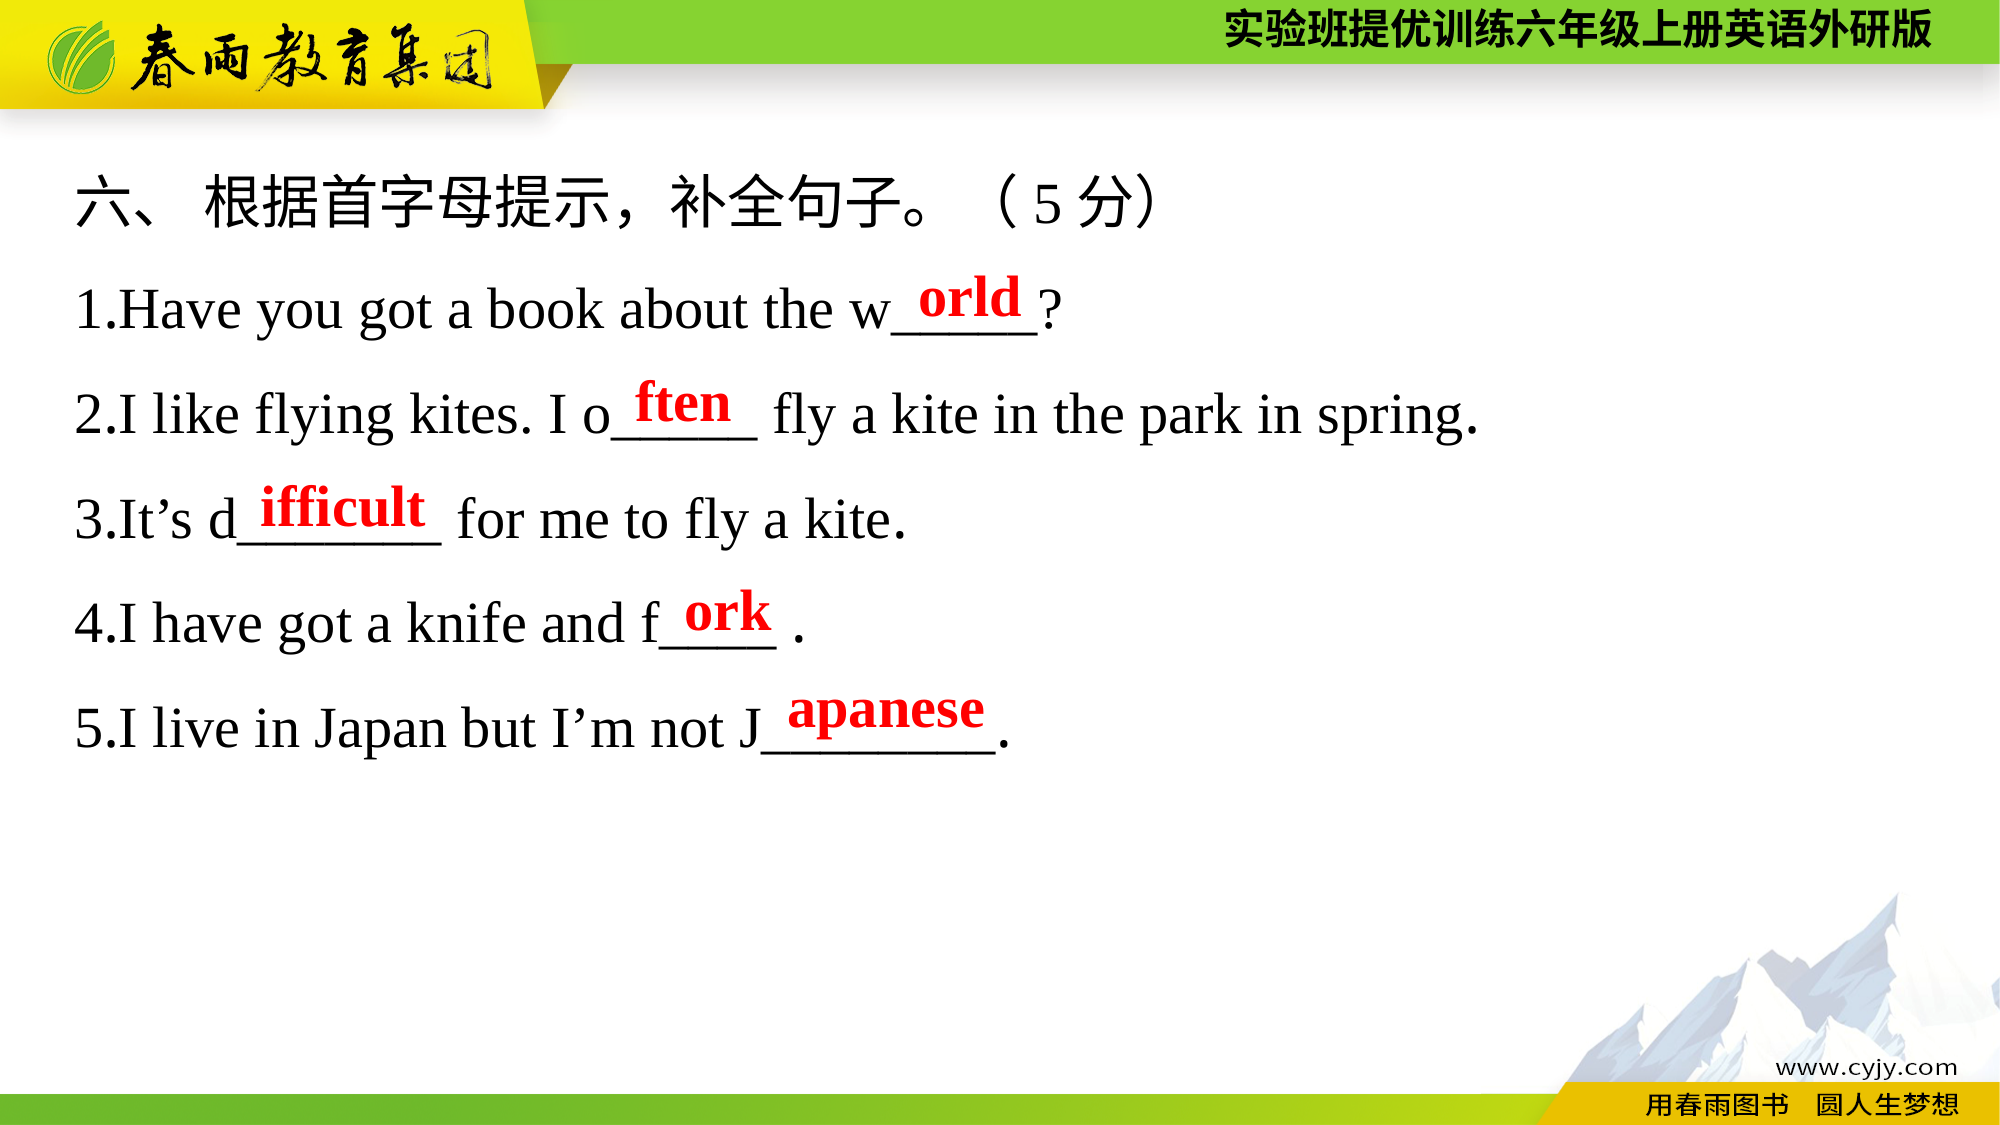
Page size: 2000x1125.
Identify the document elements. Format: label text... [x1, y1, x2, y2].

text_box ifficult [246, 460, 442, 545]
text_box ften [620, 355, 748, 441]
list 六、 根据首字母提示，补全句子。（5分） 1.Have you got a book about the w_____? 2.I like flying kites. I o_____ fly a kite in the park in spring. 3.It’s d_______ for me to fly a kite. 4.I have got a knife and f____ . 5.I live in Japan but I’m not J________. [59, 122, 1944, 774]
picture [0, 0, 2000, 1125]
text_box orld [903, 250, 1038, 336]
text_box ork [669, 565, 787, 650]
text_box apanese [772, 661, 1001, 747]
